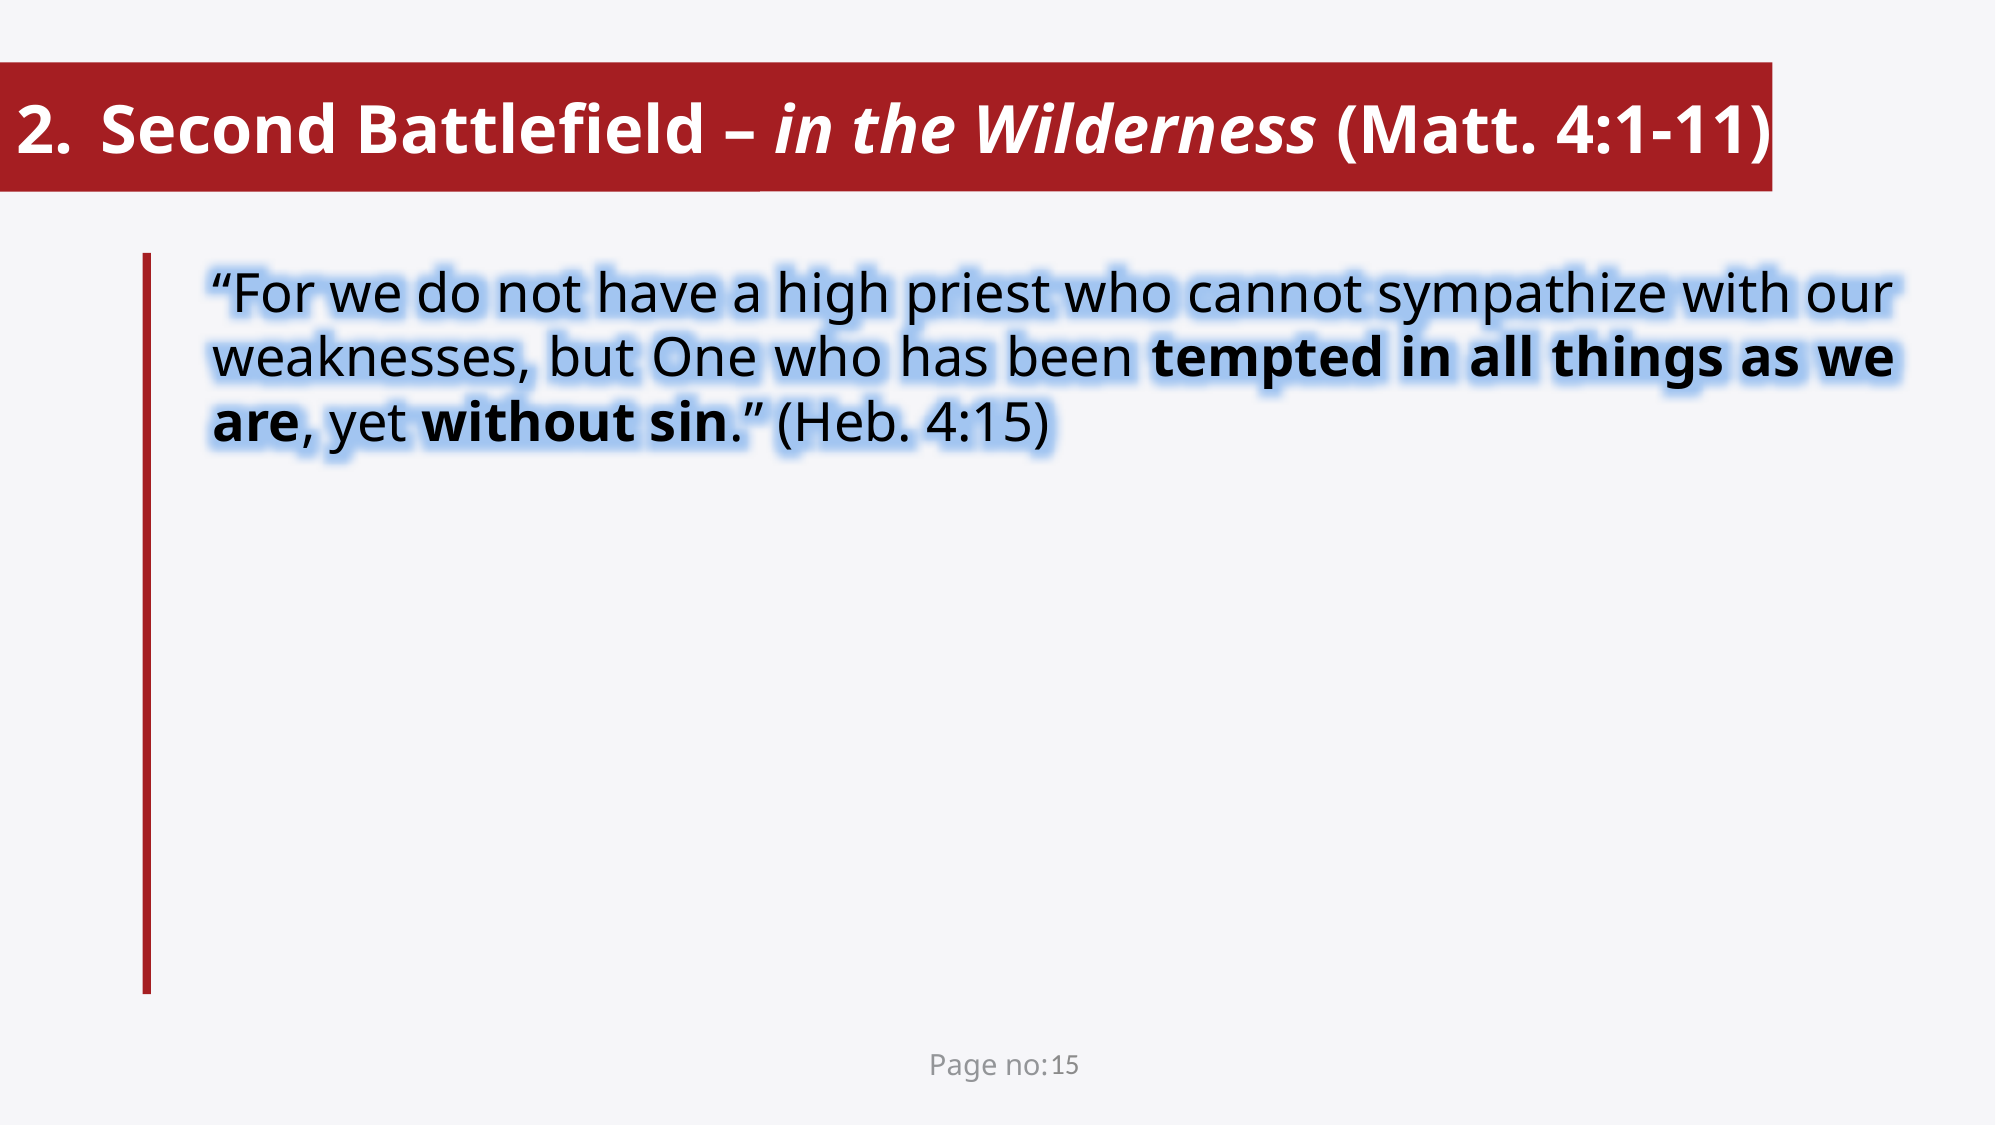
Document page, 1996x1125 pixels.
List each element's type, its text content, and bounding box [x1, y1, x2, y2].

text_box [1, 62, 1798, 192]
text_box “For we do not have a high priest who cannot sympathize with our weaknesses, but One who has been tempted in all things as we are, yet without sin.” (Heb. 4:15) [198, 250, 1911, 461]
